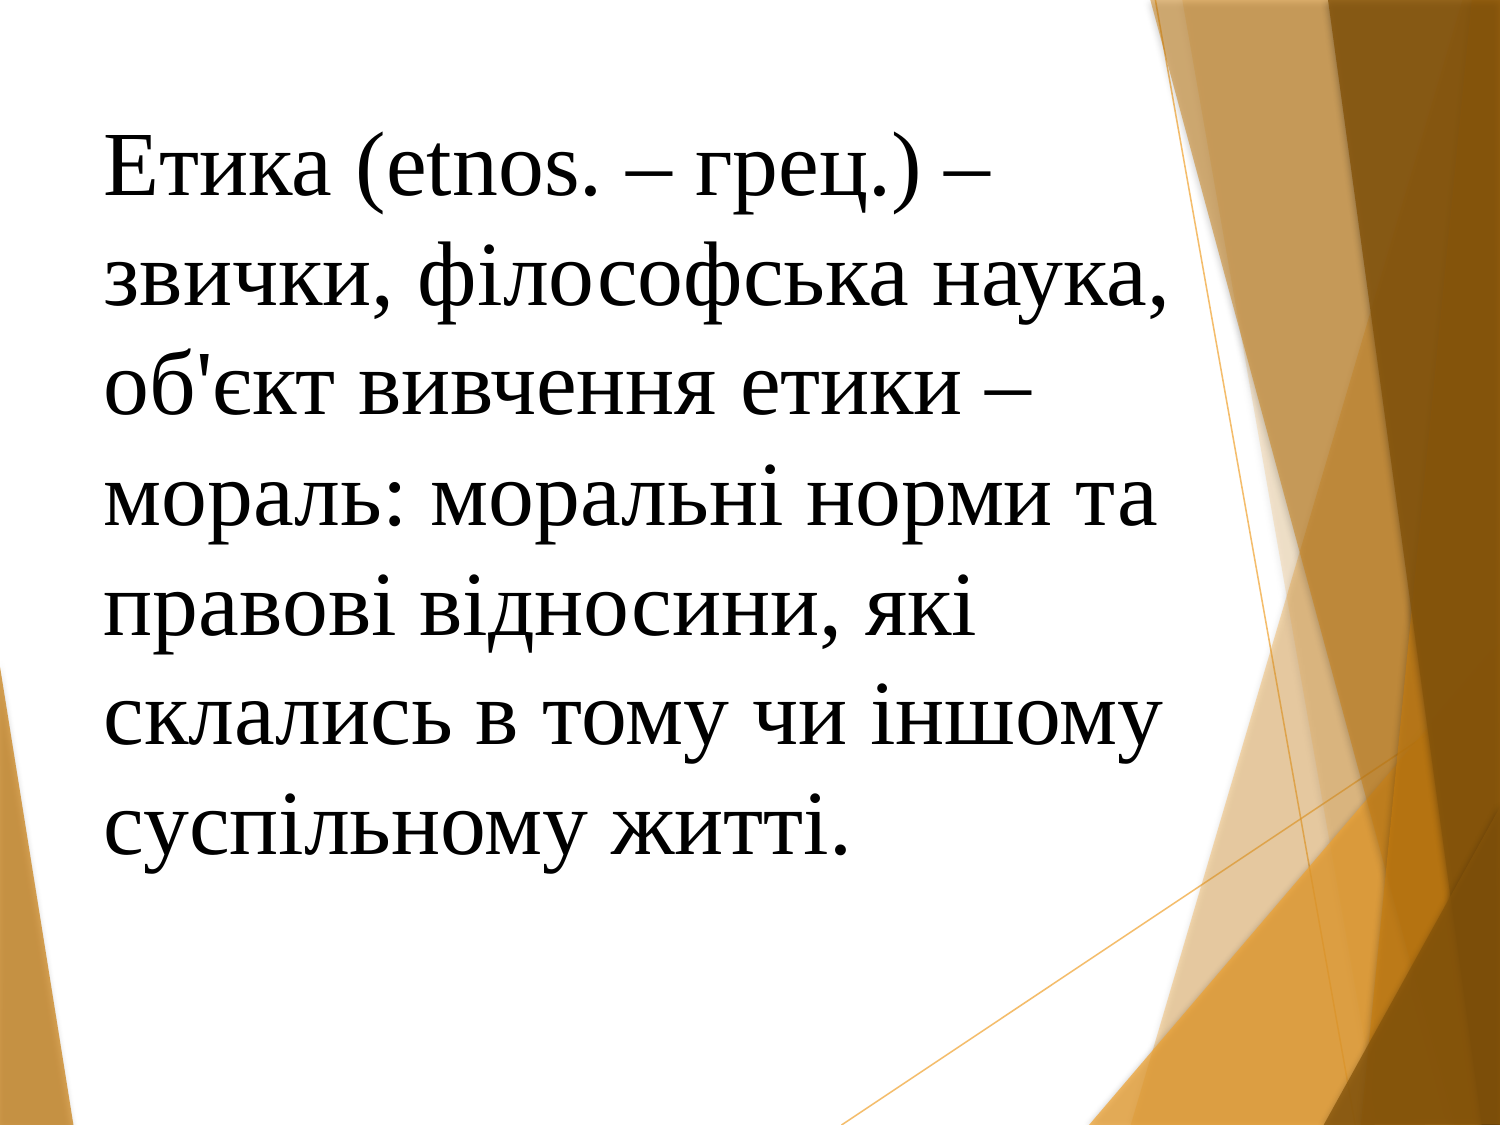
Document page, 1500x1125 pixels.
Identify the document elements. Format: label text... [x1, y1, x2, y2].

text_box Етика (etnos. – грец.) – звички, філософська наука, об'єкт вивчення етики – мораль: моральні норми та правові відносини, які склались в тому чи іншому суспільному житті. [88, 96, 1228, 881]
